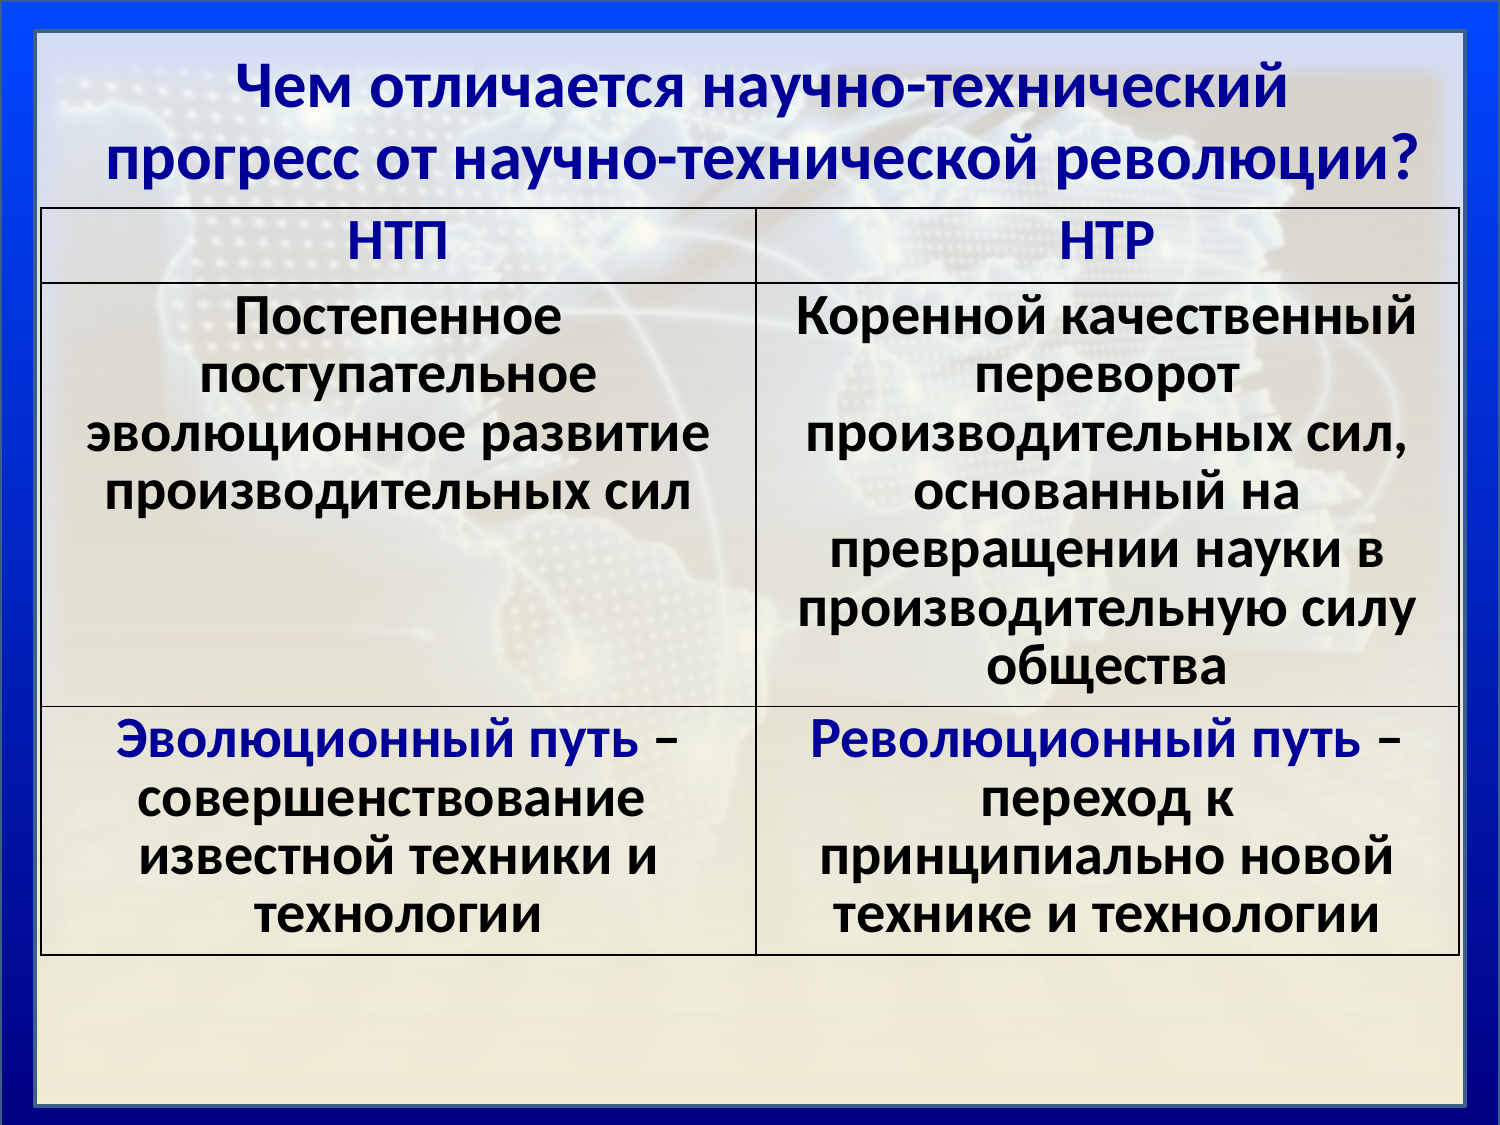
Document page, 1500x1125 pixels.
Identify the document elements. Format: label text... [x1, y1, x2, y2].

table_cell Революционный путь – переход к принципиально новой технике и технологии [757, 707, 1458, 954]
table_header НТР [757, 209, 1458, 282]
table_cell Постепенное поступательное эволюционное развитие производительных сил [42, 284, 755, 706]
table_cell Коренной качественный переворот производительных сил, основанный на превращении науки в производительную силу общества [757, 284, 1458, 706]
table_cell Эволюционный путь – совершенствование известной техники и технологии [42, 707, 755, 954]
table_header НТП [42, 209, 755, 282]
list Чем отличается научно-технический прогресс от научно-технической революции? [88, 42, 1439, 207]
